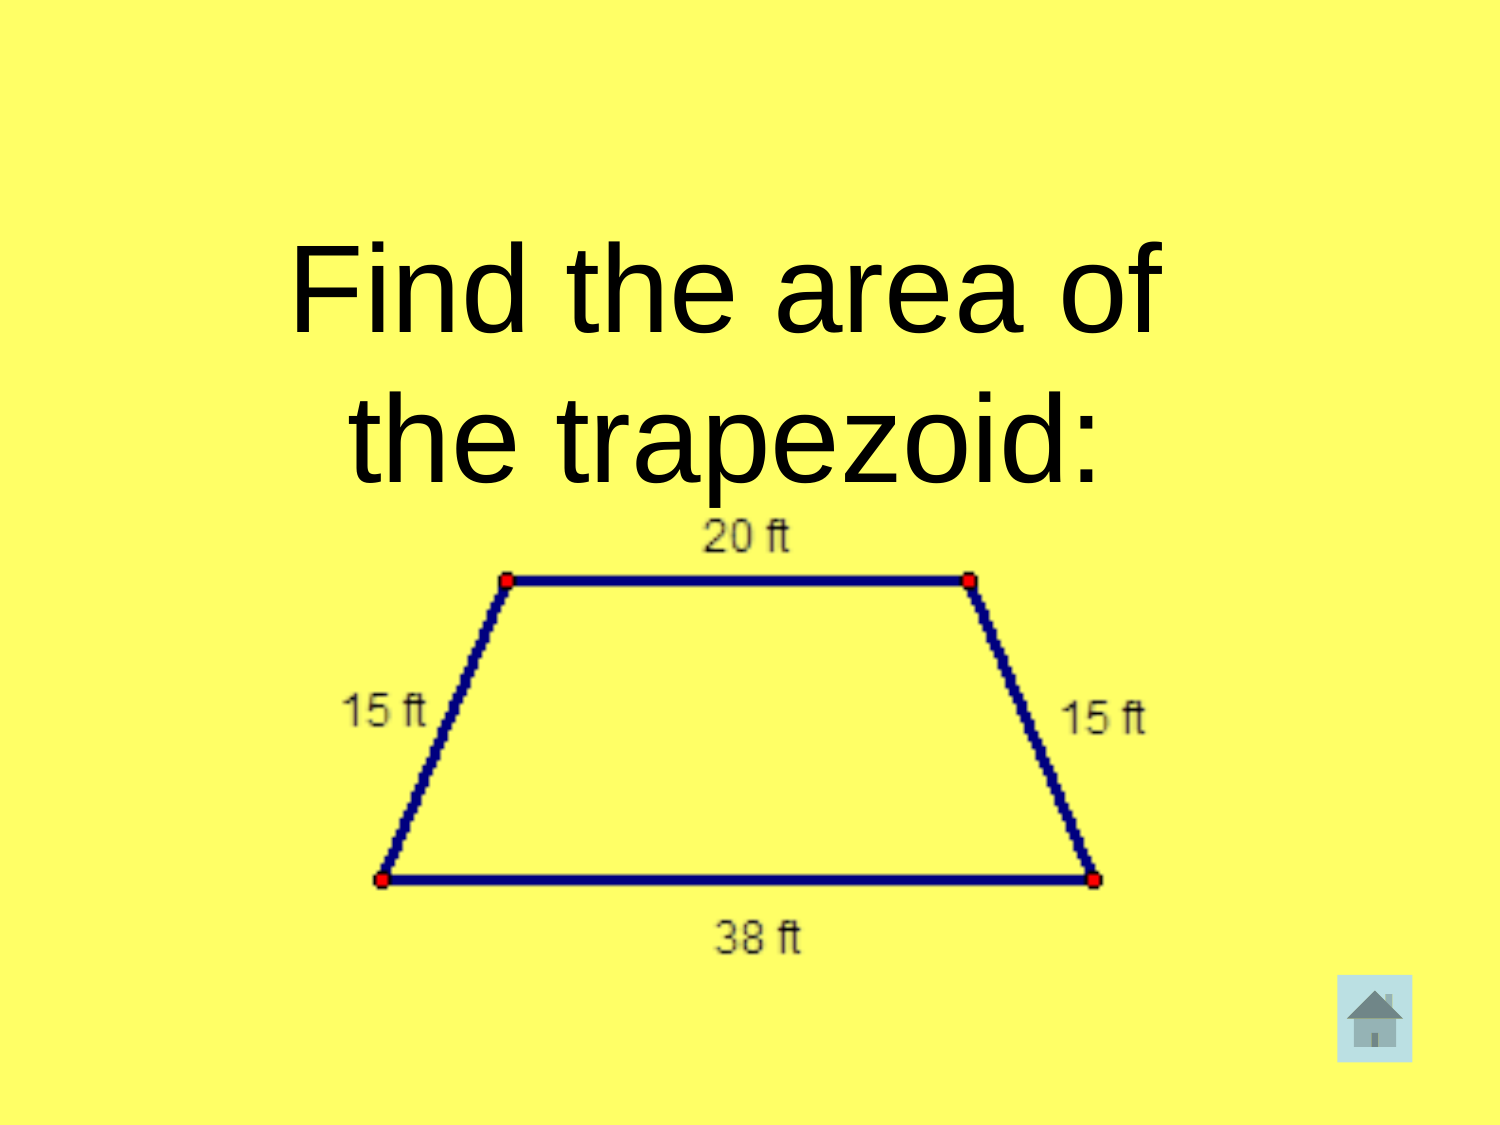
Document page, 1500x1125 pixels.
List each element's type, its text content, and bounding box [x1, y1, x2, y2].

text_box Find the area of the trapezoid: [169, 199, 1282, 799]
text_box [1337, 974, 1413, 1063]
picture [287, 463, 1203, 1016]
